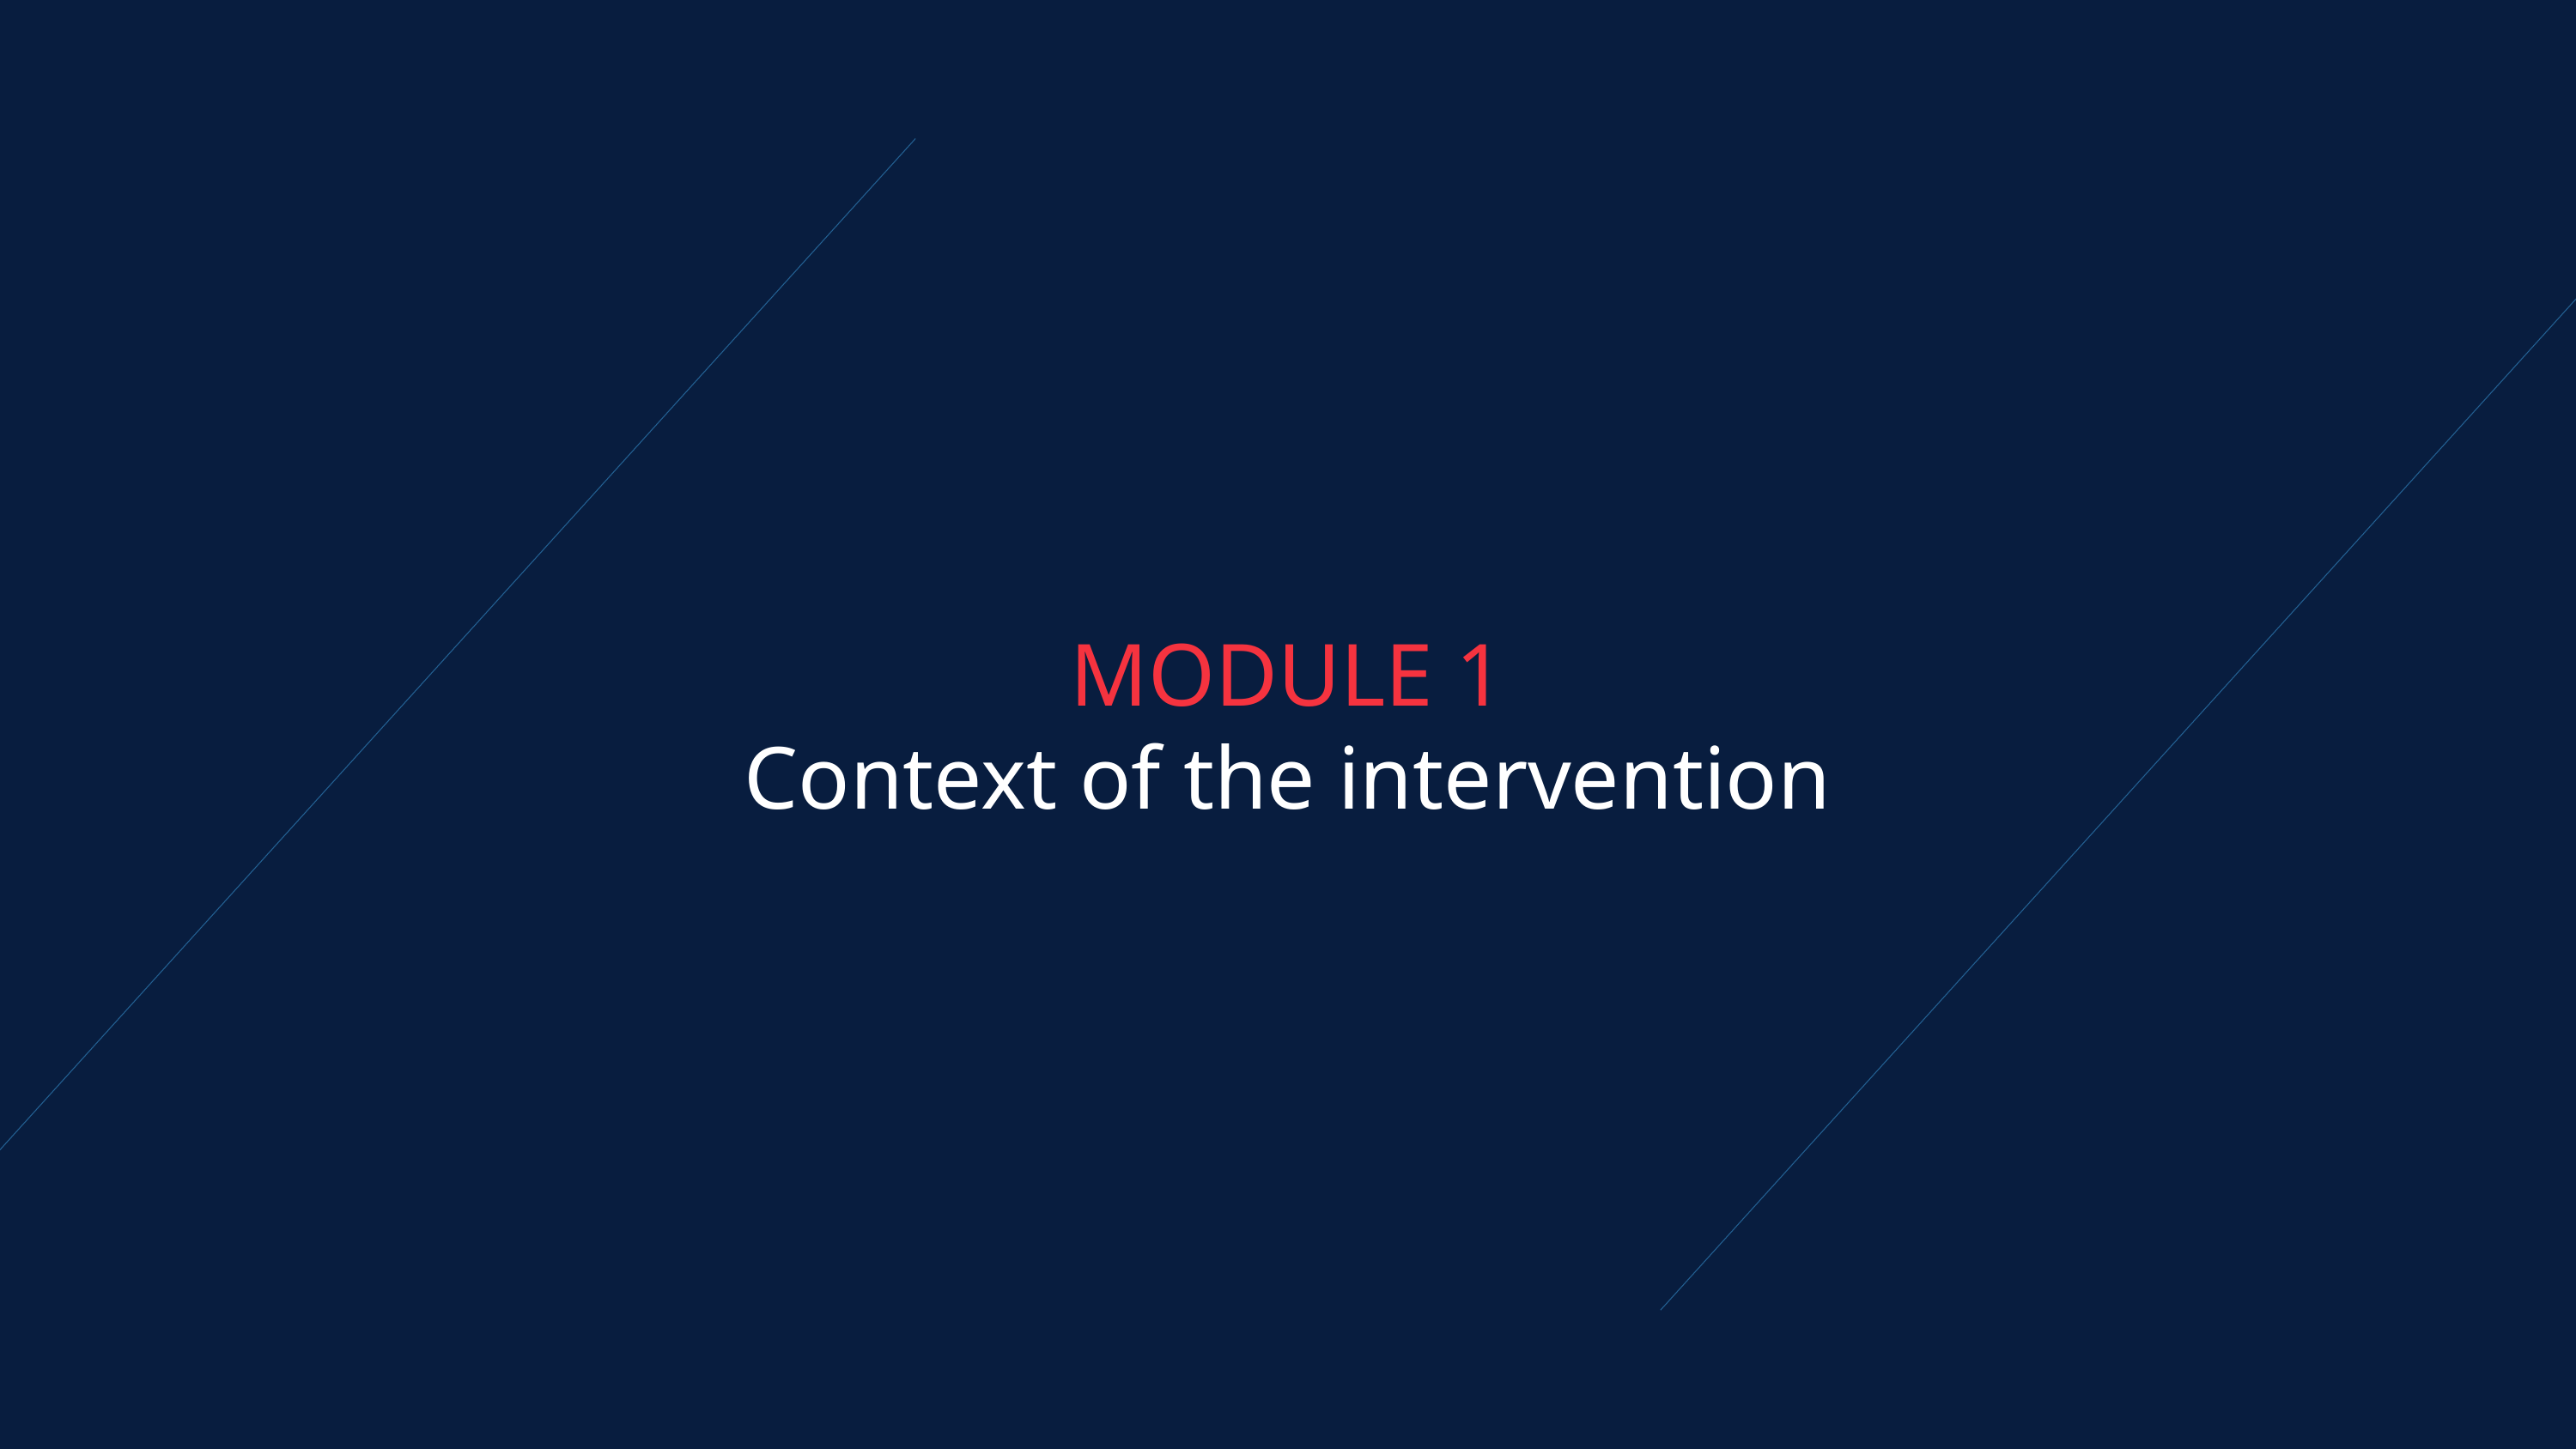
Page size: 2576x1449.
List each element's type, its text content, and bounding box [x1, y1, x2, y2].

list MODULE 1 Context of the intervention [240, 613, 2336, 836]
